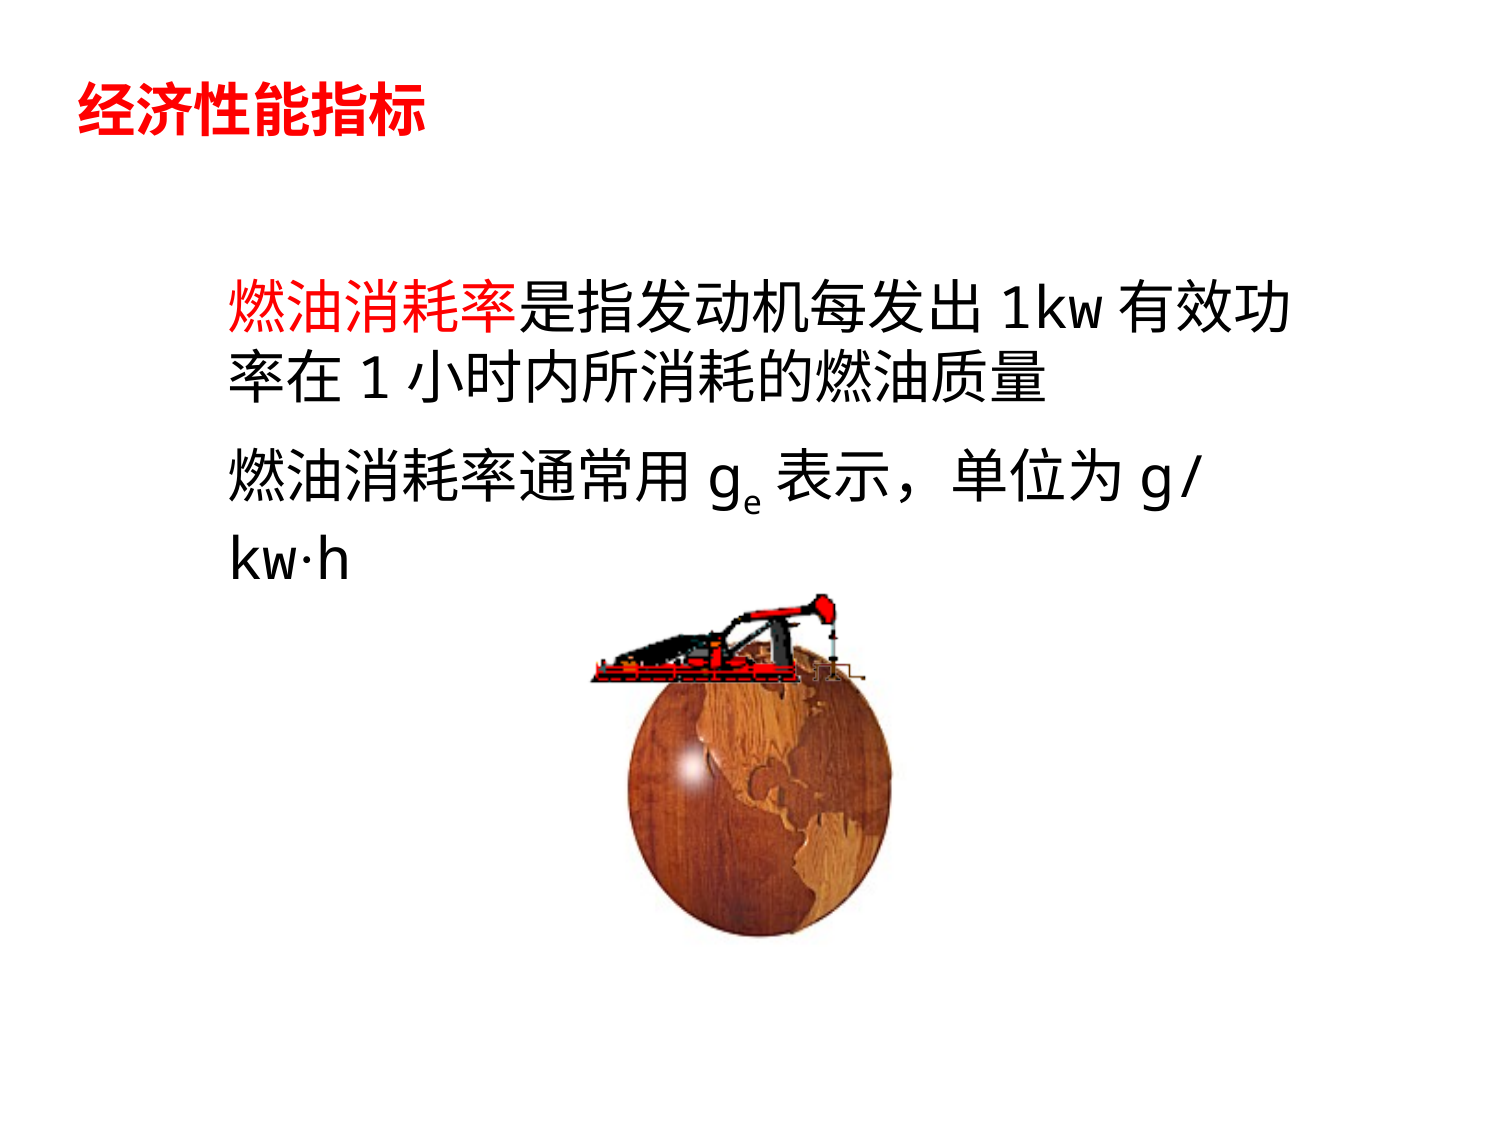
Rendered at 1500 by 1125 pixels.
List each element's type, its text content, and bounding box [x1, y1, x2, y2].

text_box 燃油消耗率是指发动机每发出1kw有效功率在1小时内所消耗的燃油质量 燃油消耗率通常用ge表示，单位为g/kw·h [212, 262, 1338, 599]
title 经济性能指标 [62, 13, 1338, 202]
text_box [584, 546, 914, 947]
